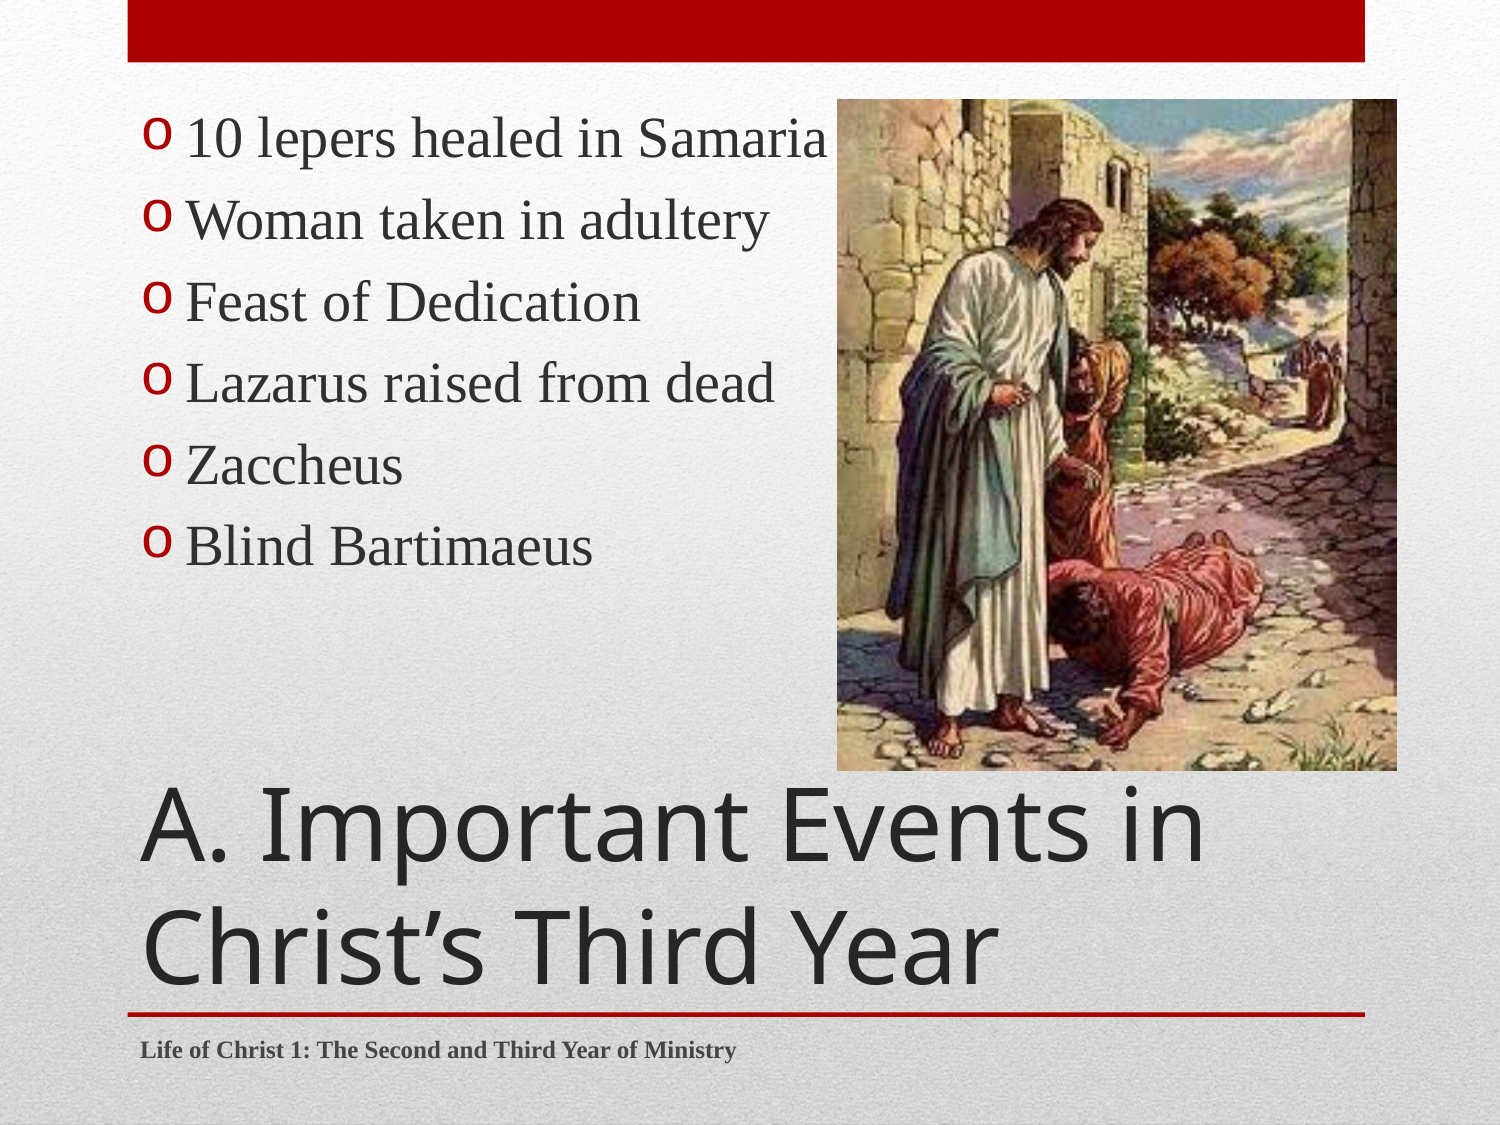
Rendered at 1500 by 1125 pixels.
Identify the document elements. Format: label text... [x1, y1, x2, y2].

picture [836, 98, 1398, 772]
title A. Important Events in Christ’s Third Year [125, 750, 1365, 1013]
list 10 lepers healed in Samaria Woman taken in adultery Feast of Dedication Lazarus raised from dead Zaccheus Blind Bartimaeus [125, 92, 1365, 700]
footer Life of Christ 1: The Second and Third Year of Ministry [125, 1018, 925, 1079]
